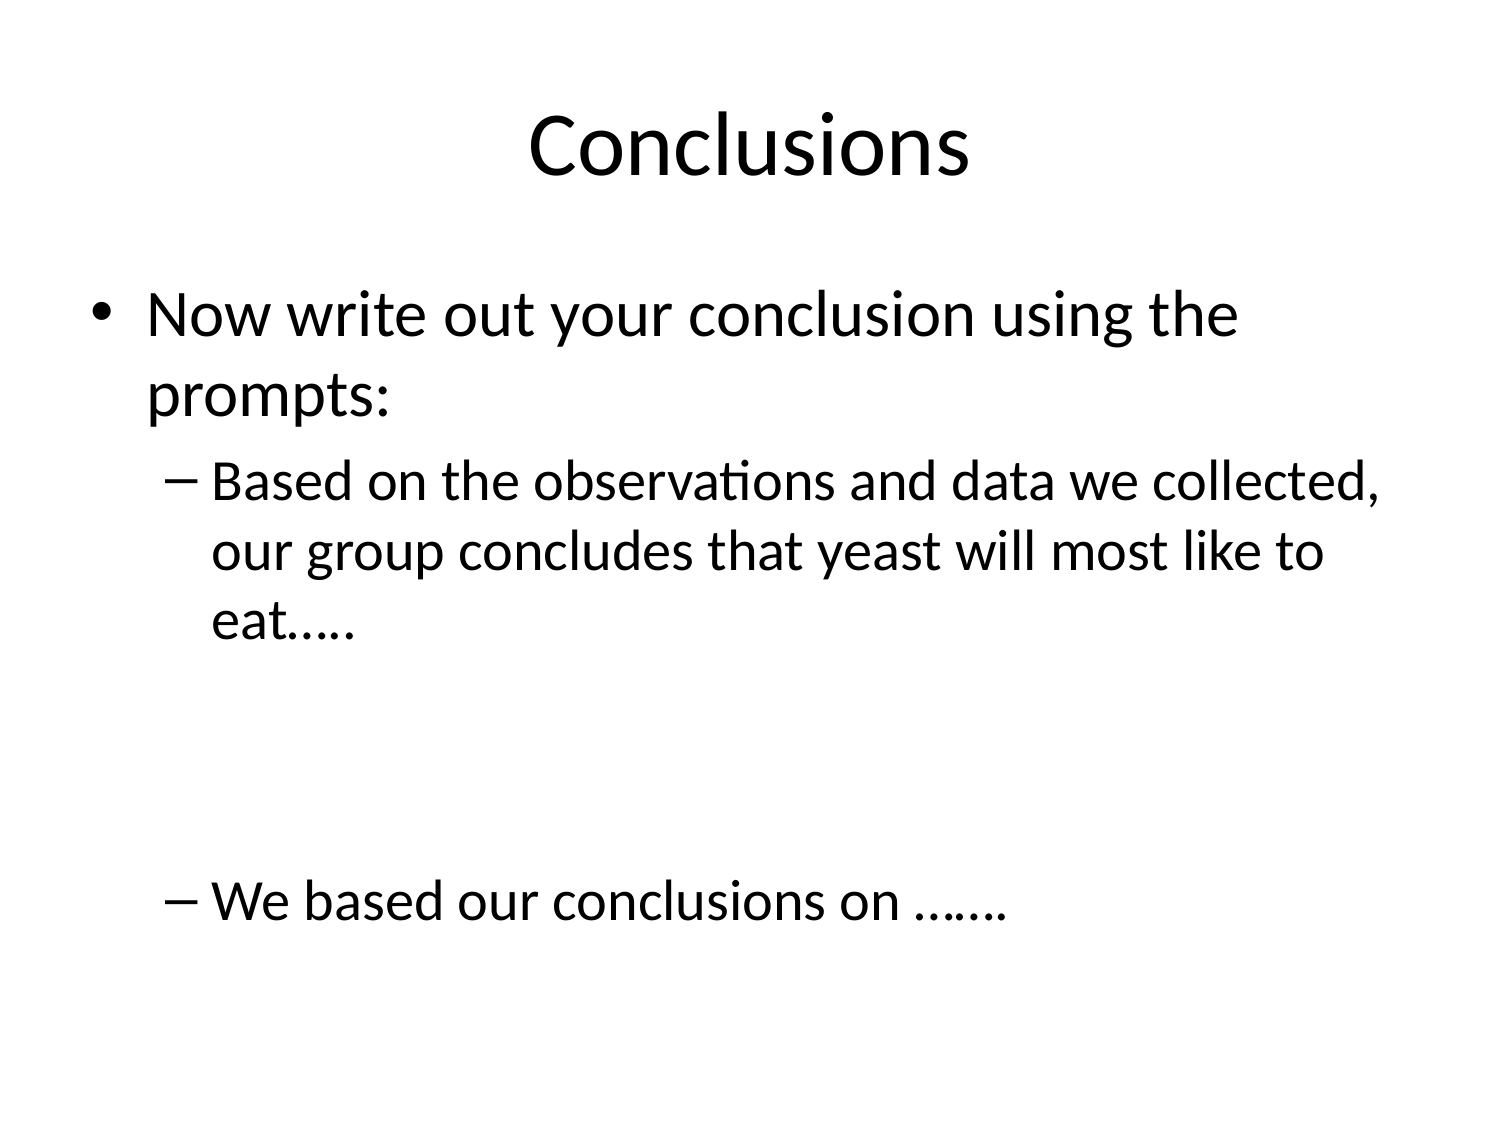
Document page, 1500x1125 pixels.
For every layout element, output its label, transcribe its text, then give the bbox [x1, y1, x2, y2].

title Conclusions [75, 45, 1425, 233]
list Now write out your conclusion using the prompts: Based on the observations and data we collected, our group concludes that yeast will most like to eat….. We based our conclusions on ……. [75, 262, 1425, 1005]
